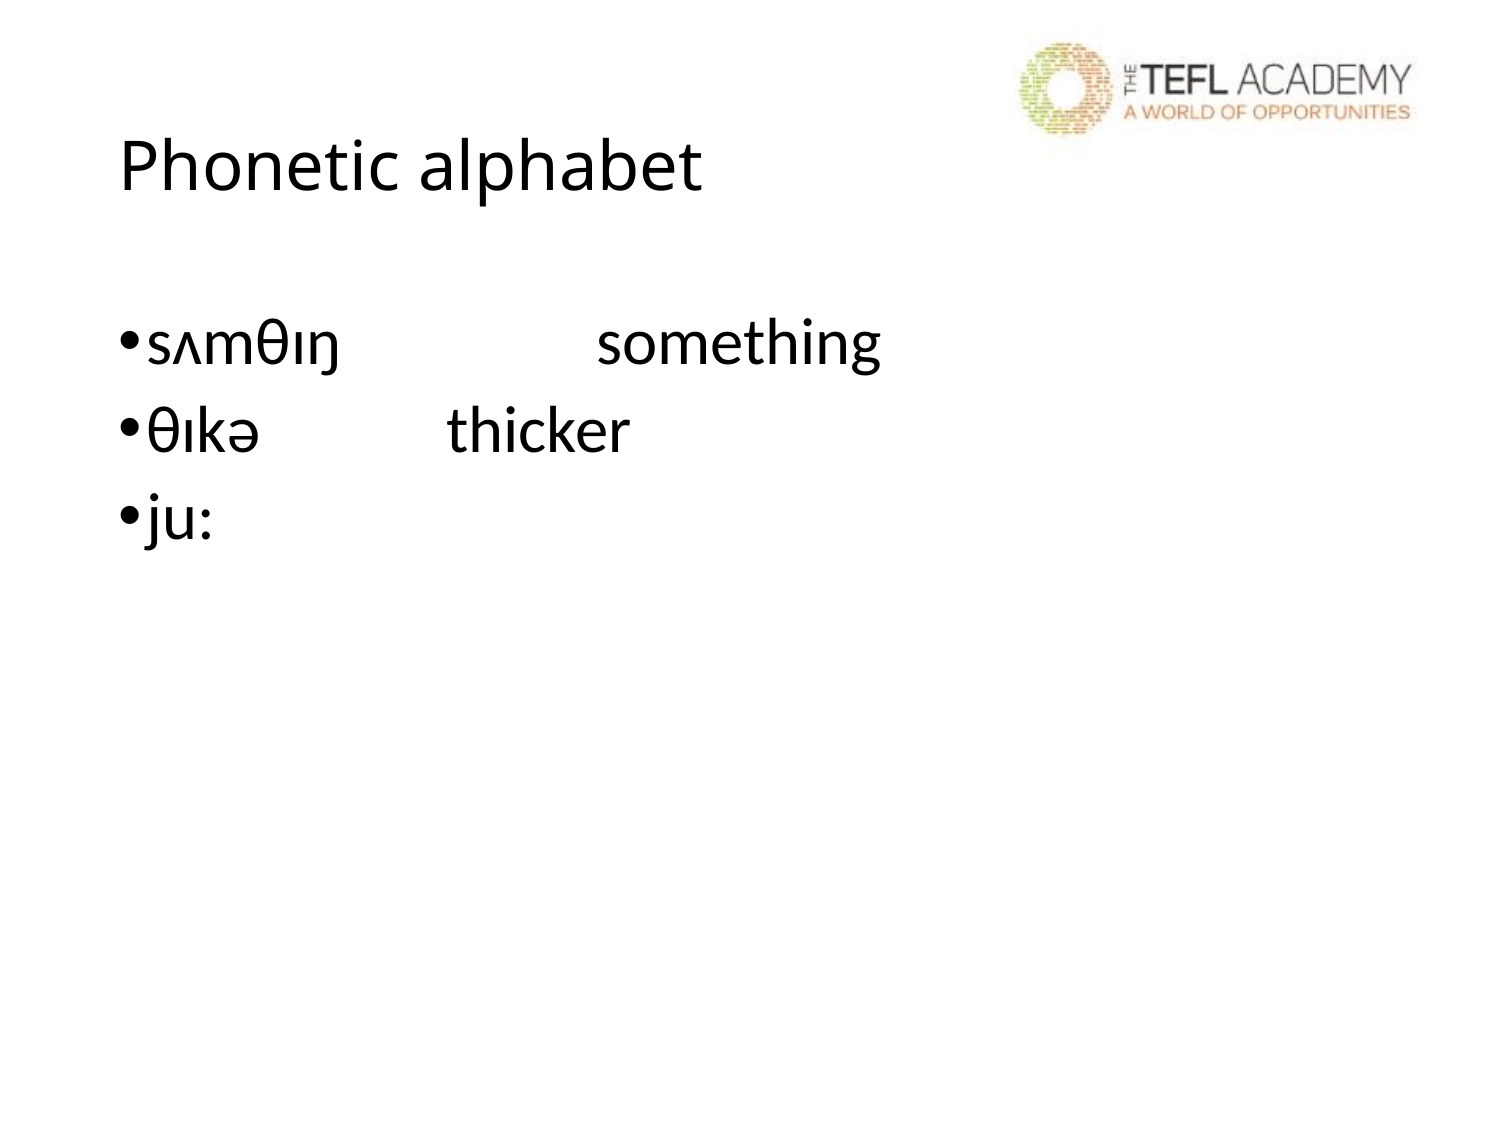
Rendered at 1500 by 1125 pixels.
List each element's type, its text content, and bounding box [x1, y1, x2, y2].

title Phonetic alphabet [103, 59, 1397, 278]
picture [1002, 30, 1446, 157]
list sʌmθɪŋ something θɪkə thicker ju: [103, 299, 1397, 1014]
